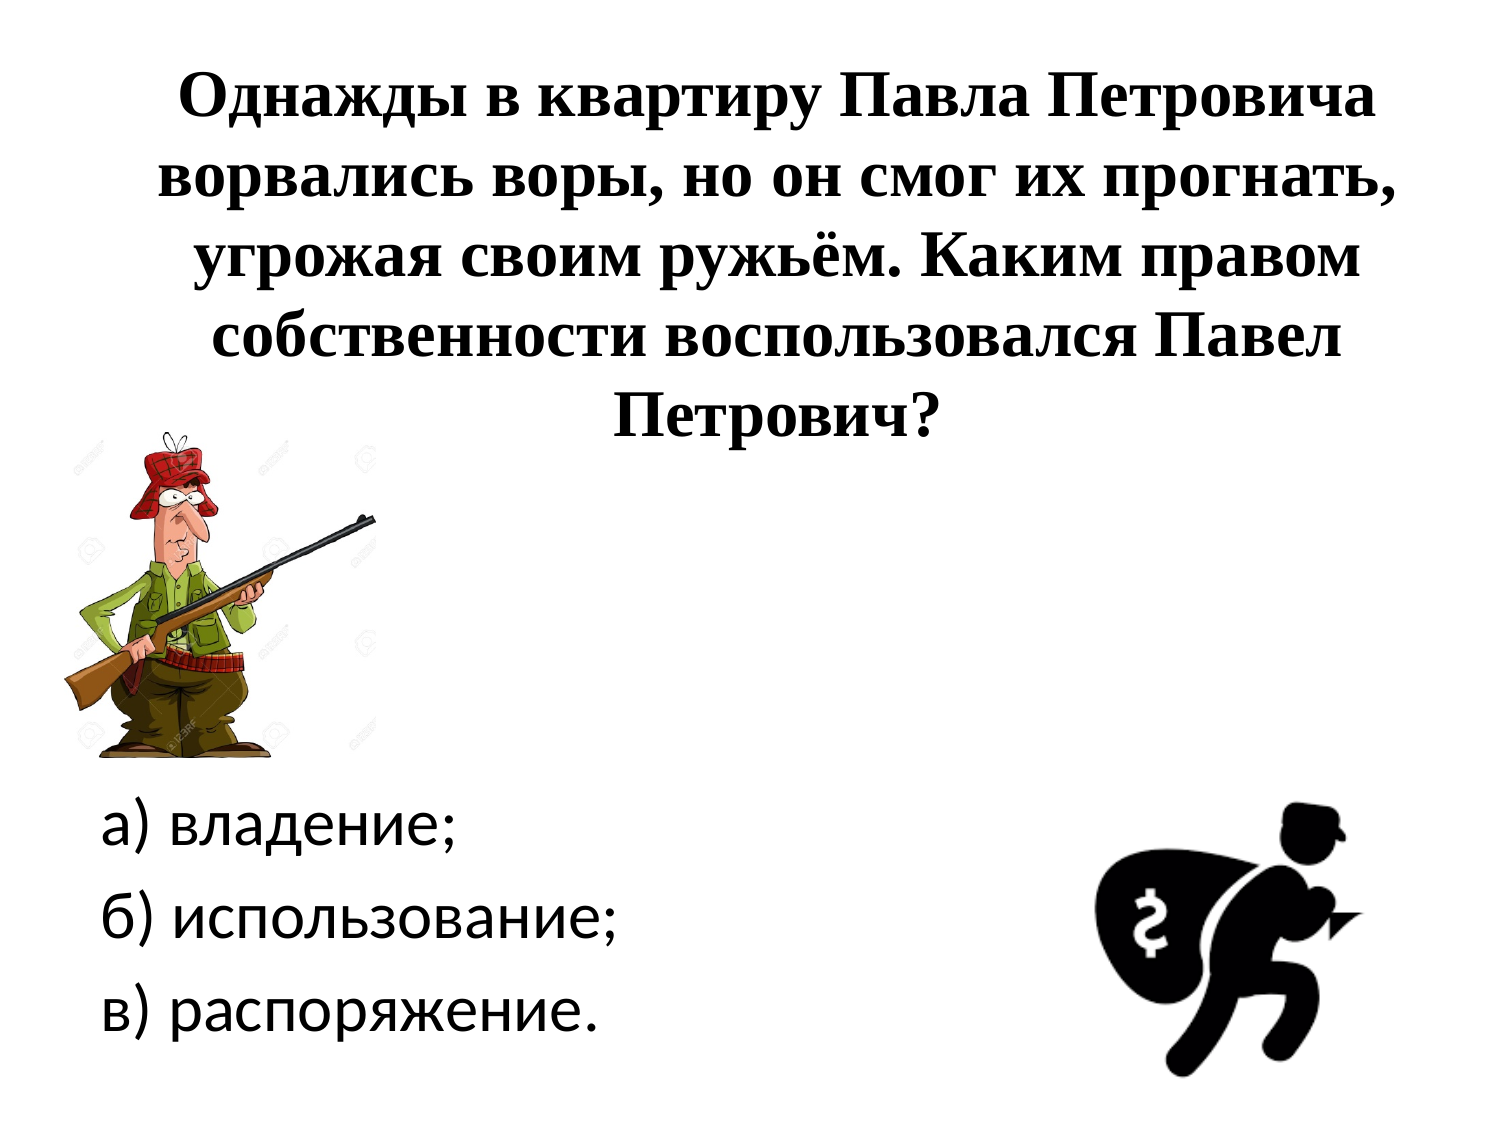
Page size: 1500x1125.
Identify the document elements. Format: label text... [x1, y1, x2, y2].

picture [64, 432, 376, 758]
picture [961, 798, 1500, 1082]
list Однажды в квартиру Павла Петровича ворвались воры, но он смог их прогнать, угрожая своим ружьём. Каким правом собственности воспользовался Павел Петрович? а) владение; б) использование; в) распоряжение. [29, 42, 1471, 1106]
